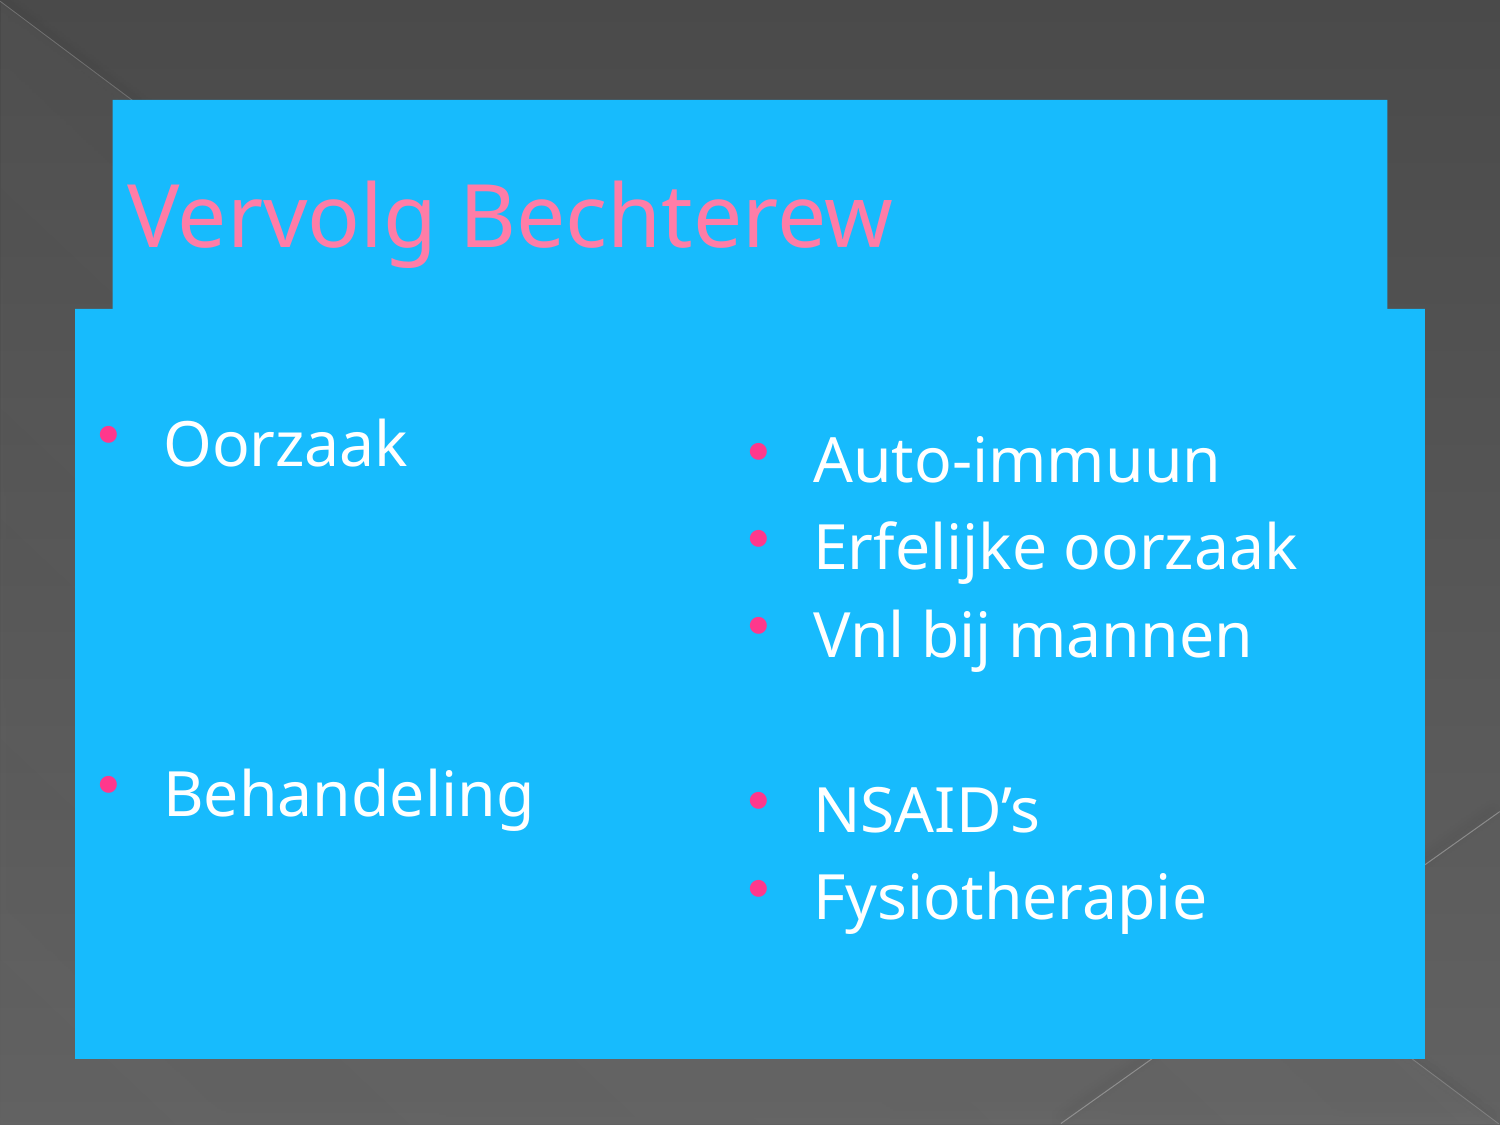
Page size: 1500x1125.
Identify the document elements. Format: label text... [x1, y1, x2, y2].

title Vervolg Bechterew [112, 99, 1388, 308]
list Auto-immuun Erfelijke oorzaak Vnl bij mannen NSAID’s Fysiotherapie [725, 324, 1388, 1000]
list Oorzaak Behandeling [75, 308, 1425, 1059]
